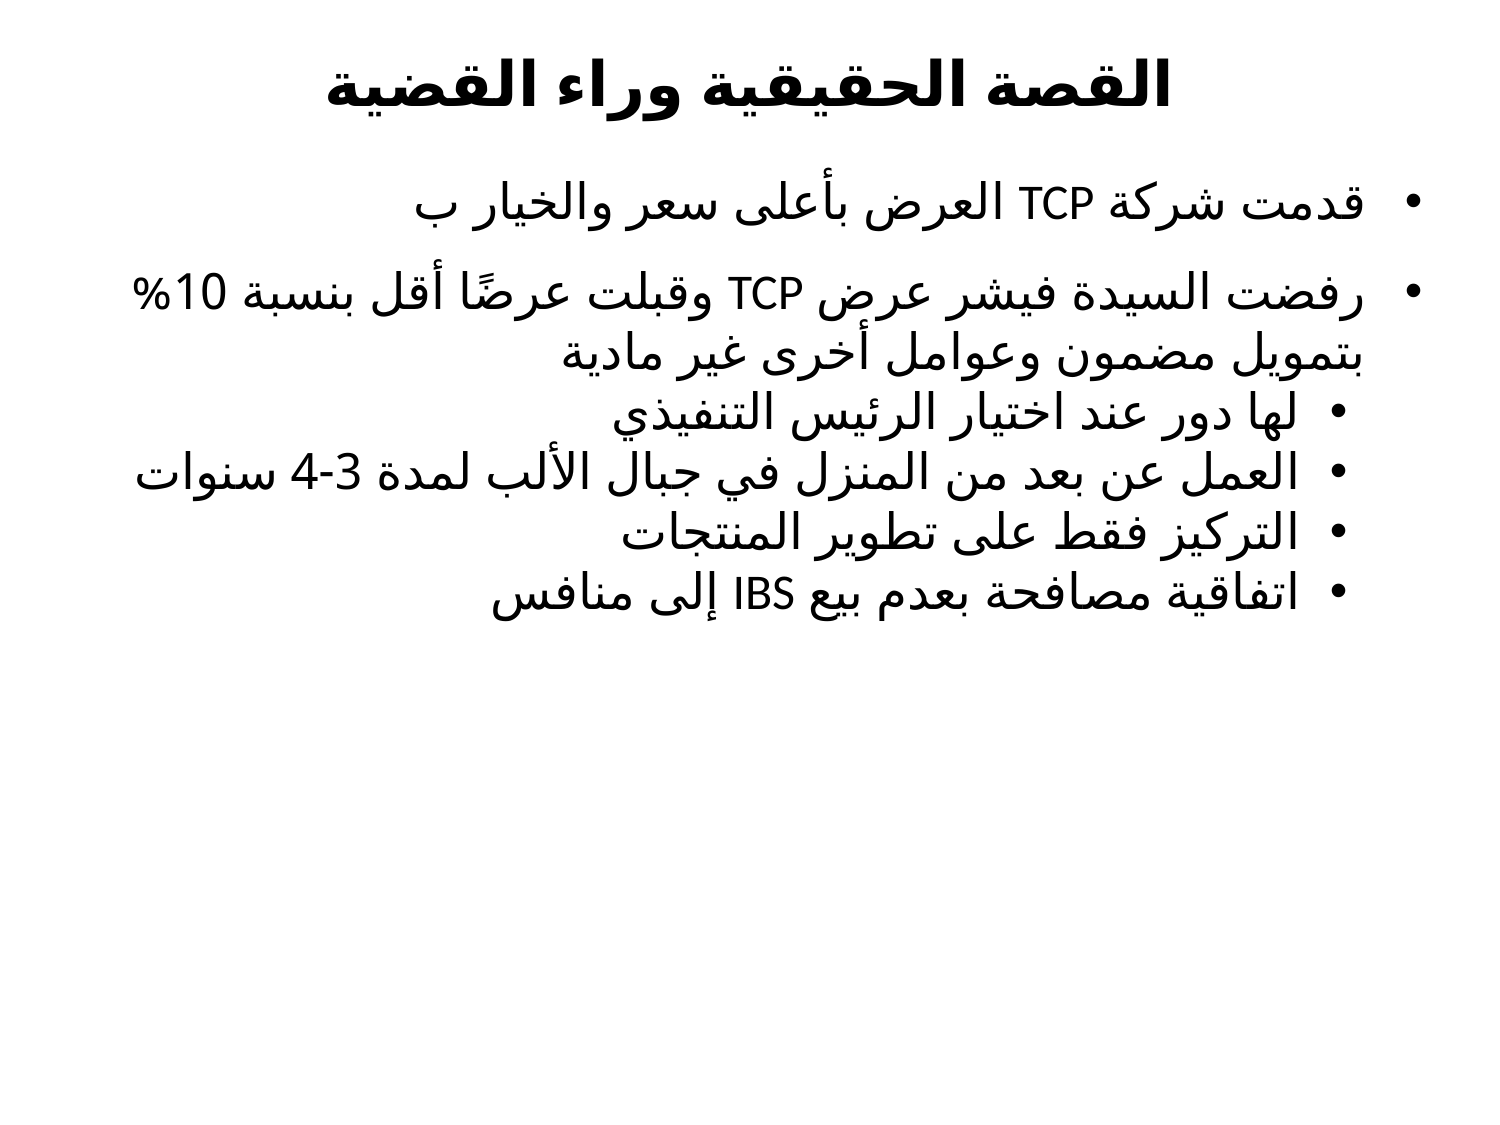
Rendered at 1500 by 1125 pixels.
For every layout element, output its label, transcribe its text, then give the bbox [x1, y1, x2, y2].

title القصة الحقيقية وراء القضية [75, 0, 1425, 162]
list قدمت شركة TCP العرض بأعلى سعر والخيار ب رفضت السيدة فيشر عرض TCP وقبلت عرضًا أقل بنسبة 10% بتمويل مضمون وعوامل أخرى غير مادية لها دور عند اختيار الرئيس التنفيذي العمل عن بعد من المنزل في جبال الألب لمدة 3-4 سنوات التركيز فقط على تطوير المنتجات اتفاقية مصافحة بعدم بيع IBS إلى منافس [50, 162, 1438, 1088]
